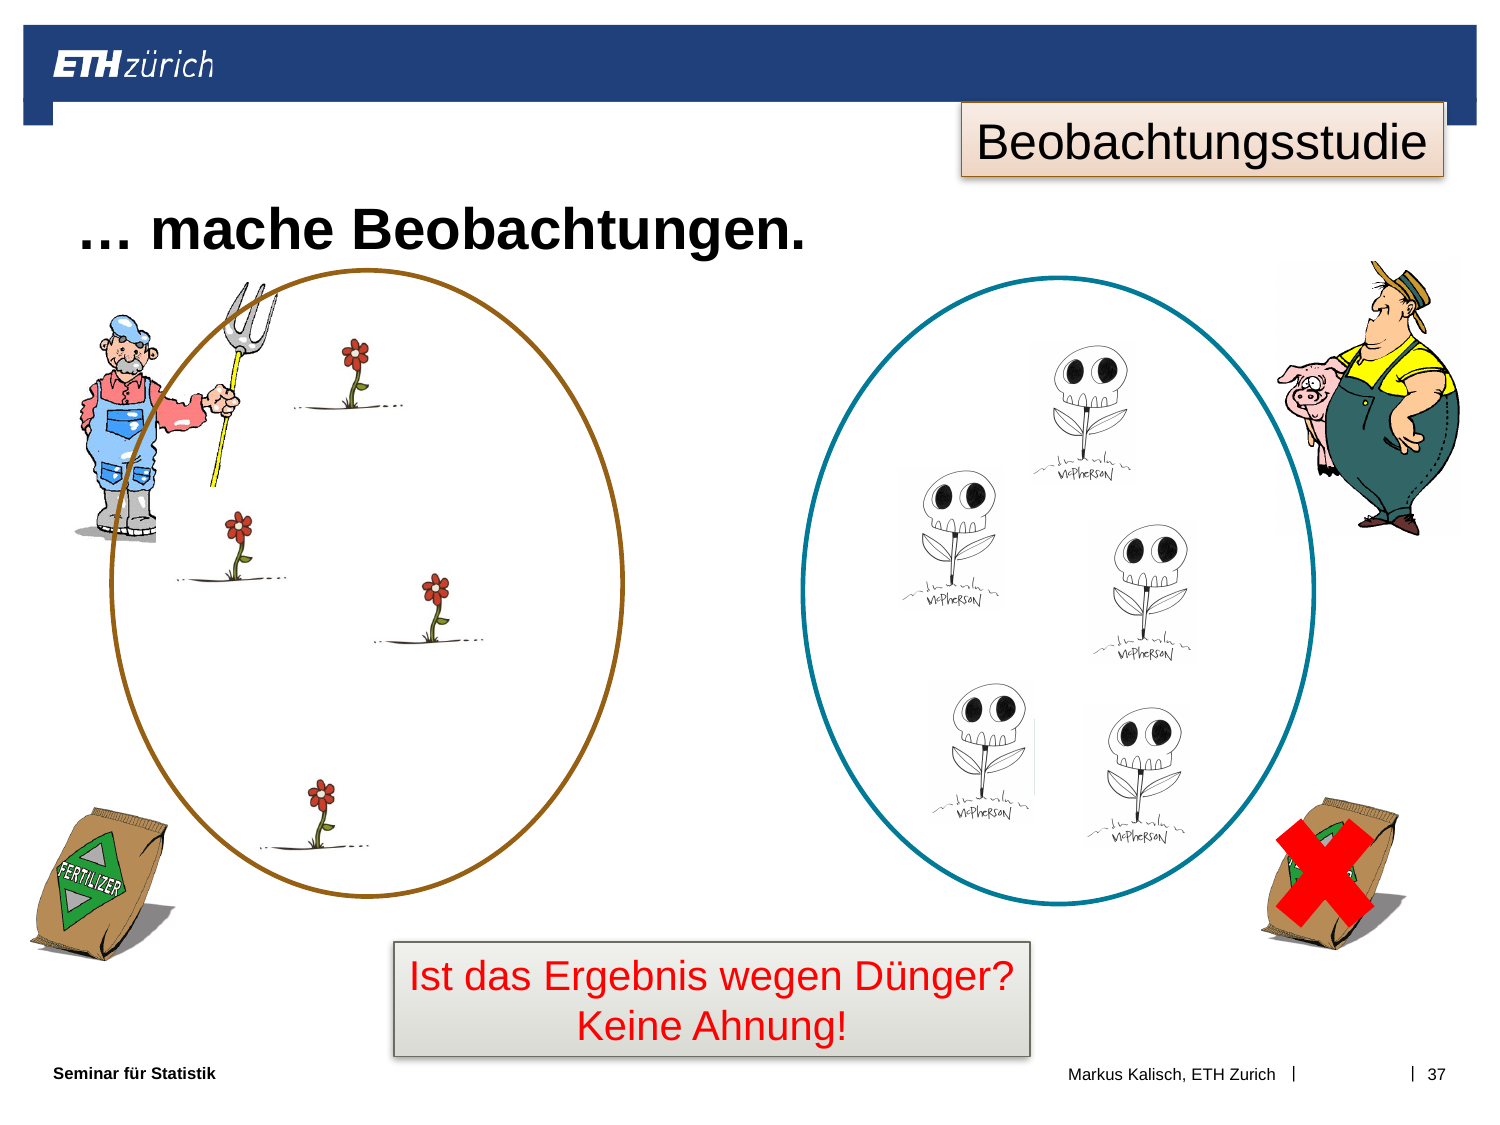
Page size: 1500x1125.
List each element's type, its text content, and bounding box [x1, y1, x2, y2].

text_box Beobachtungsstudie [961, 101, 1444, 177]
picture [1275, 433, 1307, 536]
picture [238, 754, 402, 876]
picture [353, 549, 516, 671]
picture [28, 805, 178, 963]
footer Markus Kalisch, ETH Zurich [750, 1034, 1277, 1112]
text_box [111, 270, 623, 897]
title … mache Beobachtungen. [53, 101, 1447, 262]
text_box Ist das Ergebnis wegen Dünger? Keine Ahnung! [393, 941, 1031, 1057]
slide_number 37 [1415, 1034, 1459, 1112]
picture [1089, 521, 1196, 664]
picture [1258, 794, 1409, 953]
picture [897, 467, 1005, 610]
picture [21, 282, 436, 609]
picture [1275, 254, 1460, 536]
picture [927, 680, 1034, 823]
text_box [802, 277, 1314, 905]
picture [1083, 704, 1190, 847]
picture [1029, 342, 1136, 485]
